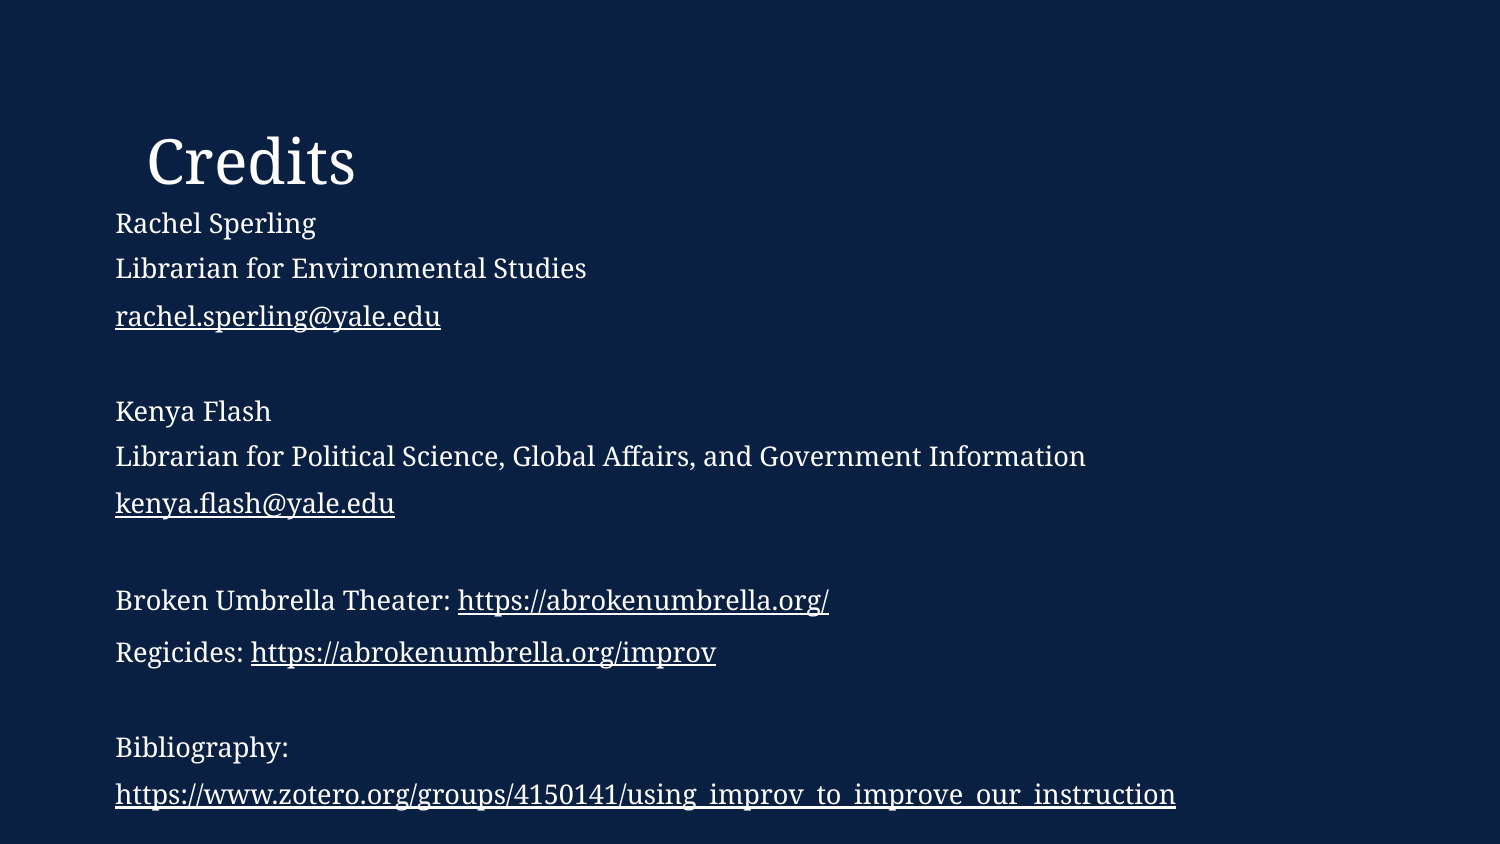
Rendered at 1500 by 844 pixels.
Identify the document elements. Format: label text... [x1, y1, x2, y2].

list Credits [131, 99, 1370, 185]
list Rachel Sperling Librarian for Environmental Studies rachel.sperling@yale.edu Kenya Flash Librarian for Political Science, Global Affairs, and Government Information kenya.flash@yale.edu Broken Umbrella Theater: https://abrokenumbrella.org/ Regicides: https://abrokenumbrella.org/improv Bibliography: https://www.zotero.org/groups/4150141/using_improv_to_improve_our_instruction [100, 185, 1370, 726]
